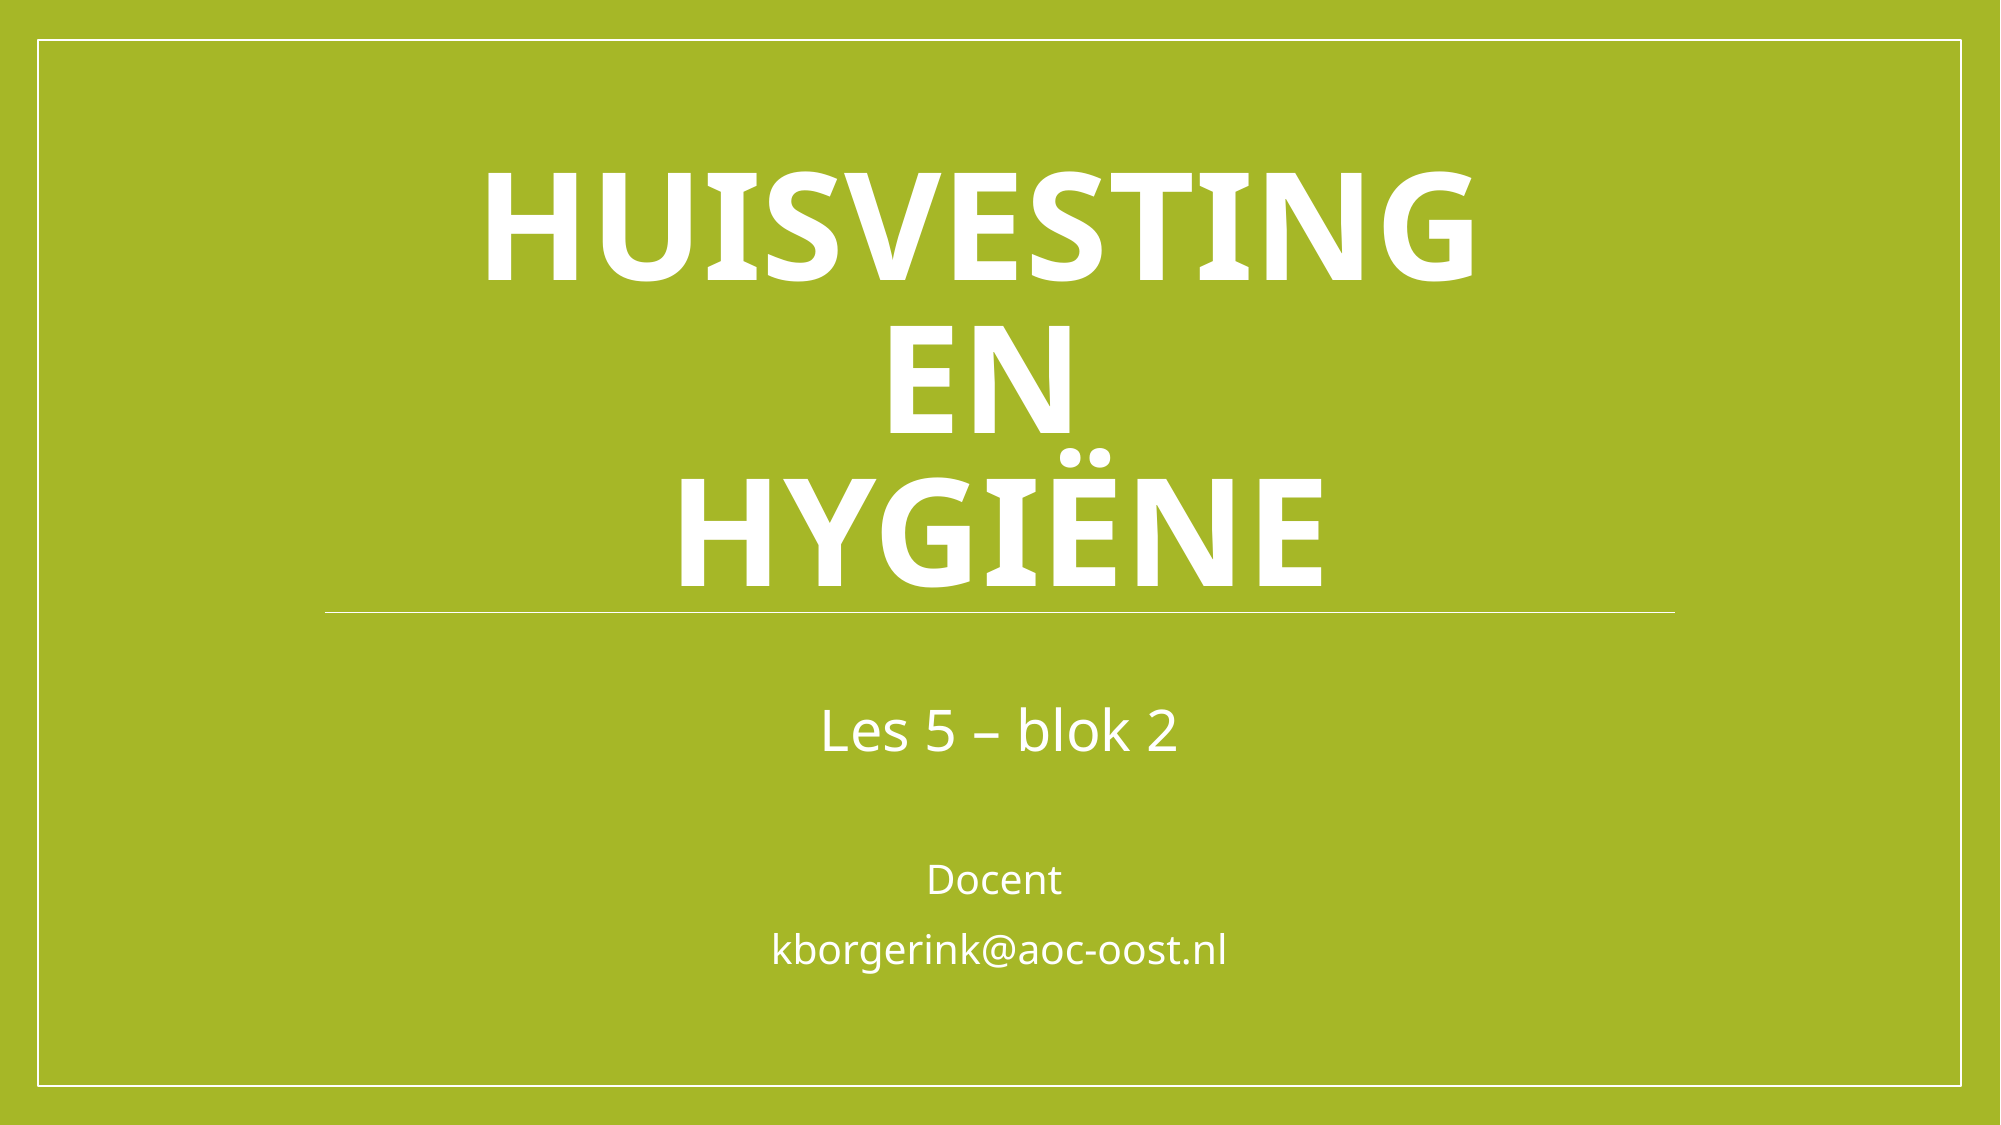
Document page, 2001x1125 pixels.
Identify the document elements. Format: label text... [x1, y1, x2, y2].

subtitle Les 5 – blok 2 Docent kborgerink@aoc-oost.nl [280, 694, 1719, 982]
title Huisvesting en Hygiëne [182, 144, 1818, 625]
